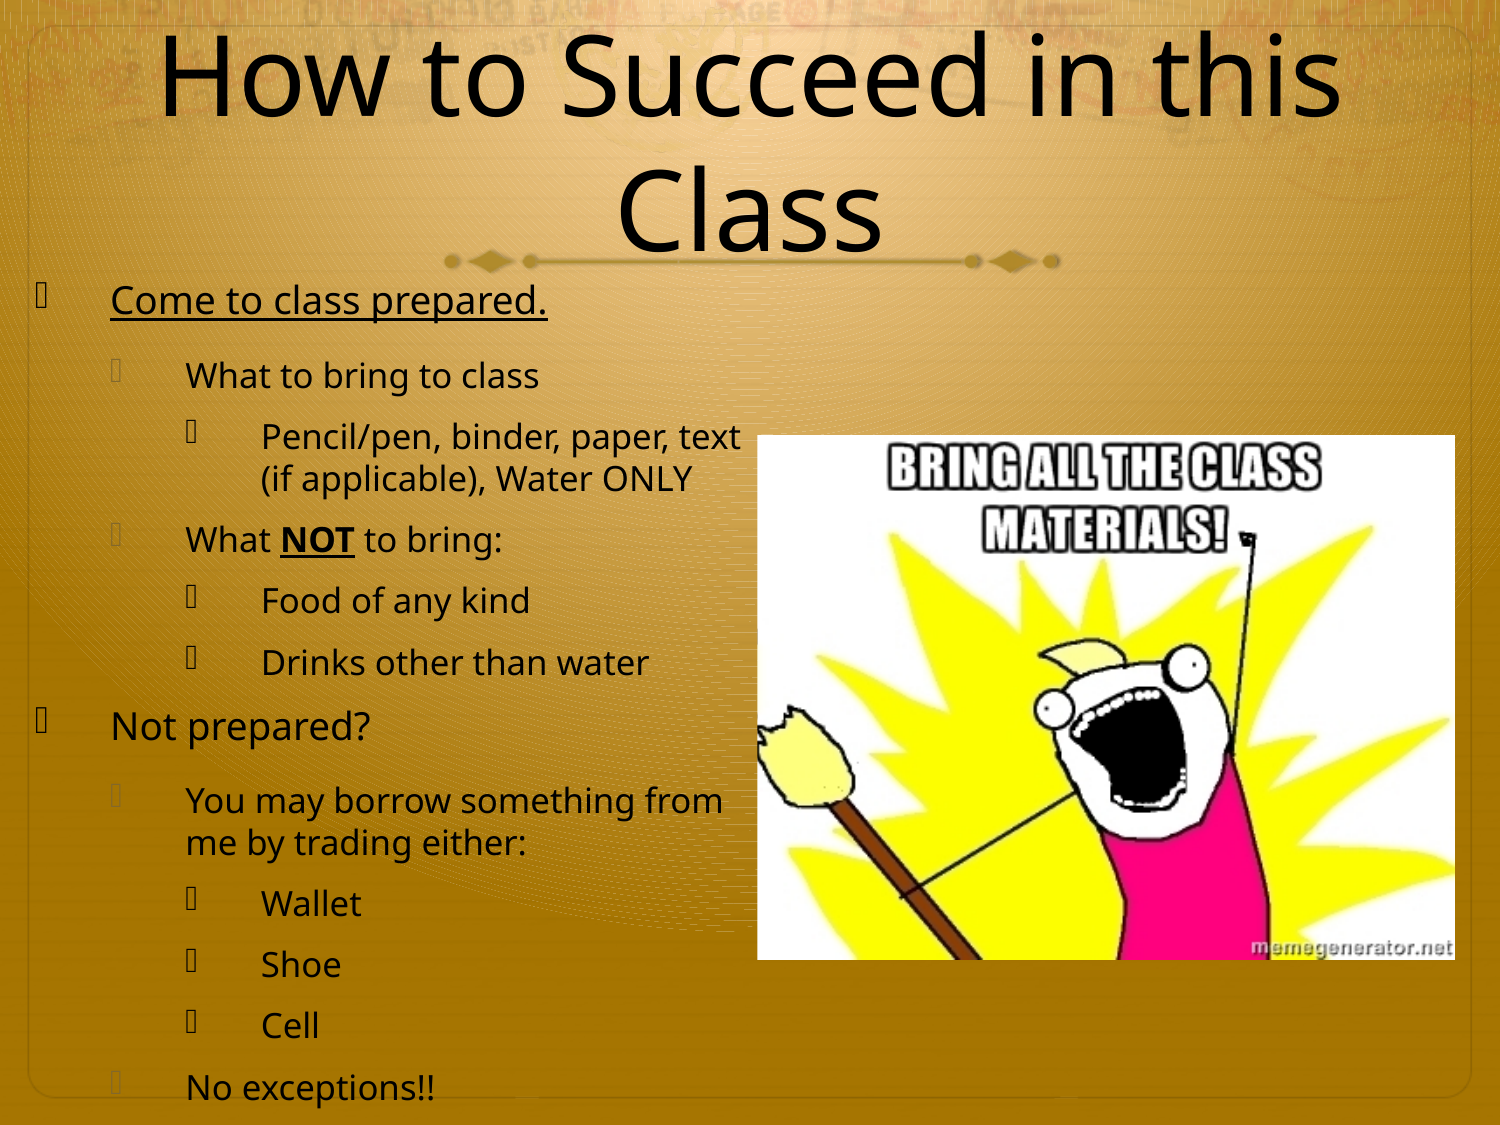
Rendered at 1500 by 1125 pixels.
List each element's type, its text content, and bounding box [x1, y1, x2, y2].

list Come to class prepared. What to bring to class Pencil/pen, binder, paper, text (if applicable), Water ONLY What NOT to bring: Food of any kind Drinks other than water Not prepared? You may borrow something from me by trading either: Wallet Shoe Cell No exceptions!! [19, 268, 765, 1125]
picture [0, 0, 1500, 1125]
title How to Succeed in this Class [93, 45, 1407, 233]
